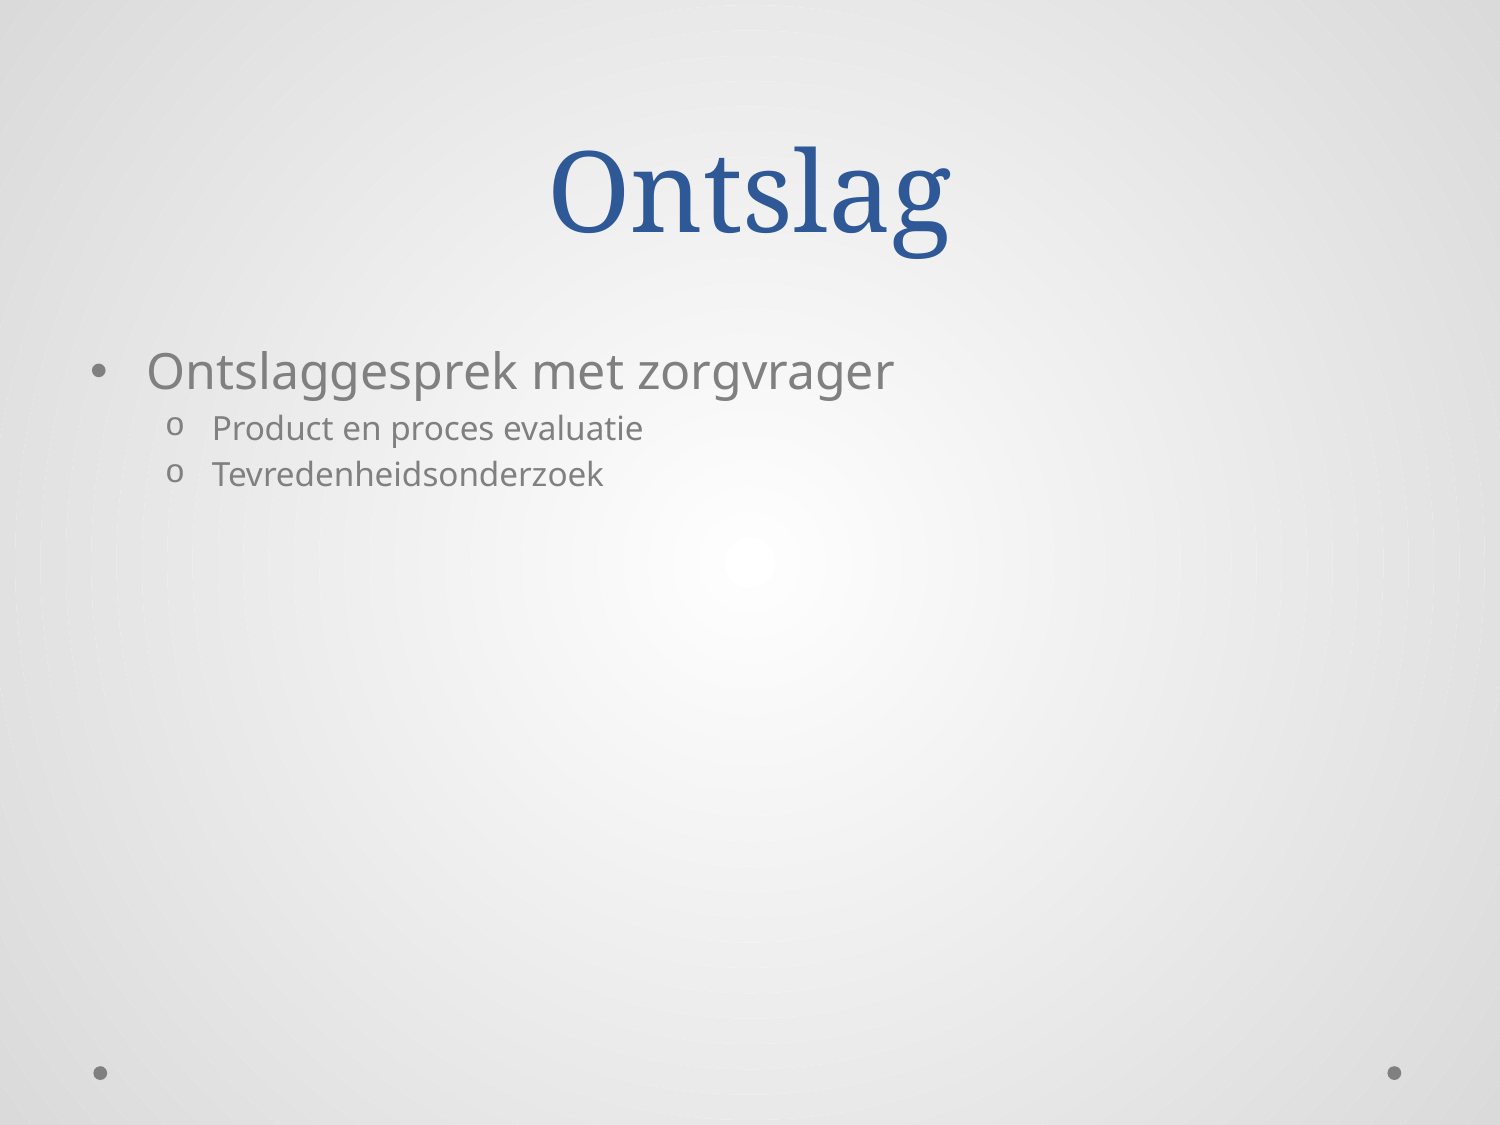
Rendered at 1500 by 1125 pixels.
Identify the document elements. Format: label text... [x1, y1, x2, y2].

title Ontslag [75, 0, 1425, 262]
list Ontslaggesprek met zorgvrager Product en proces evaluatie Tevredenheidsonderzoek [75, 262, 1425, 1005]
